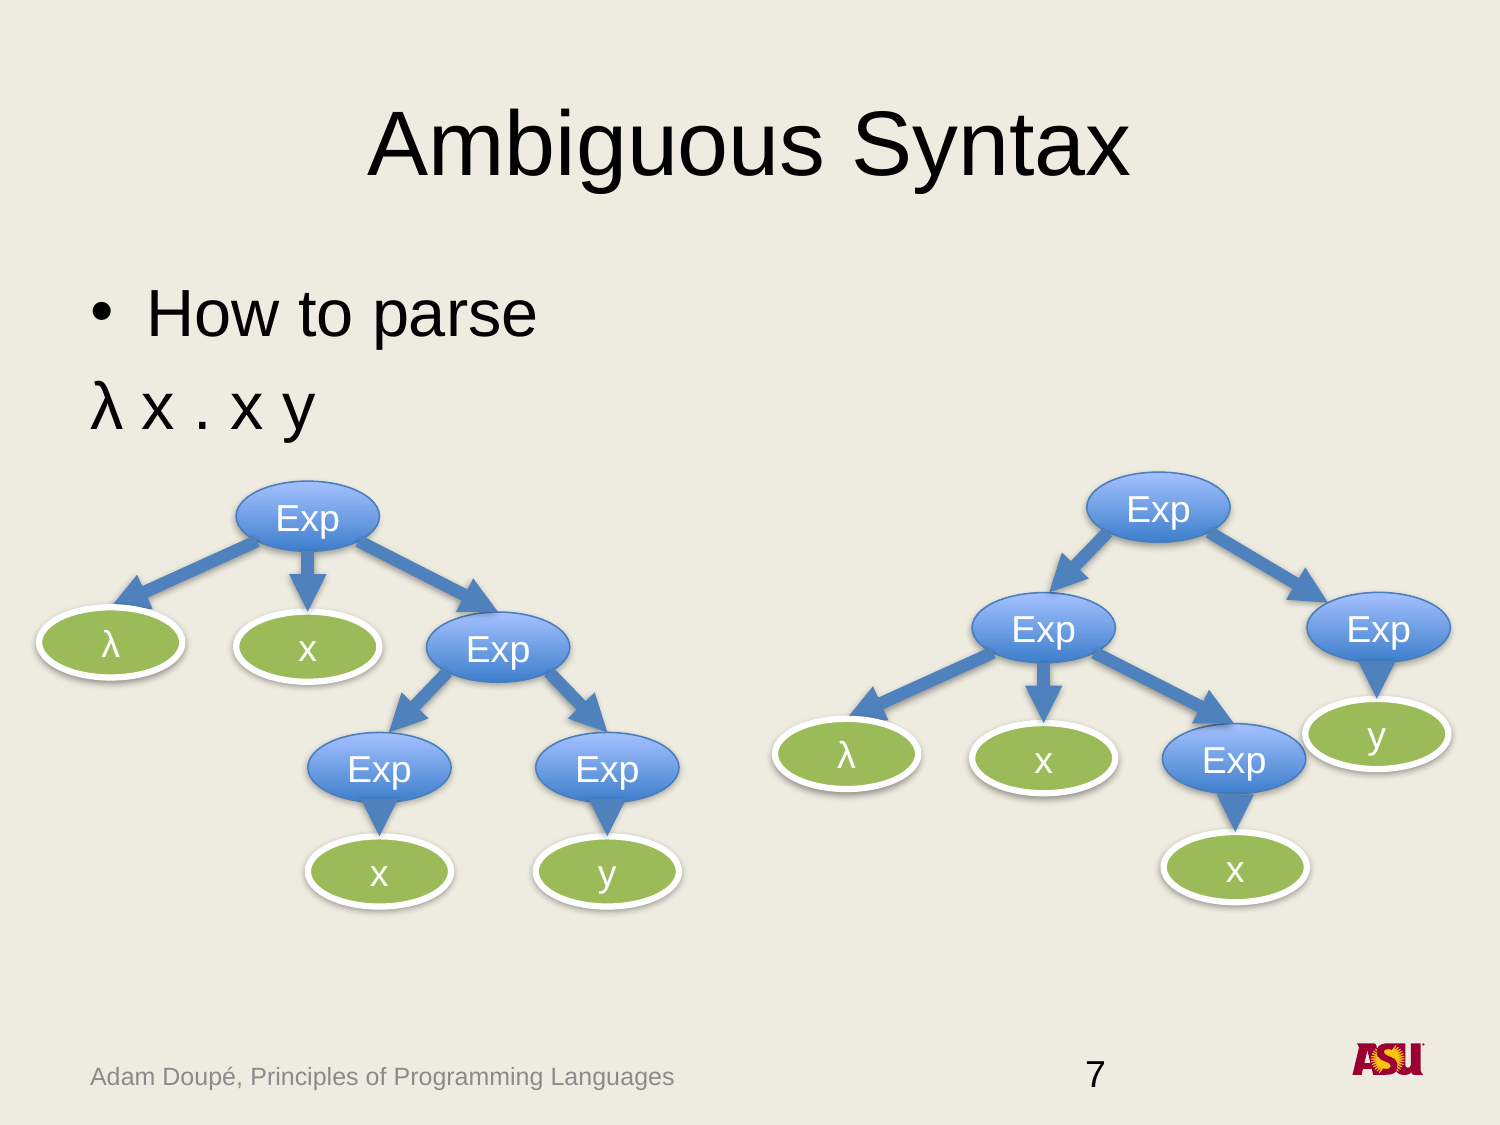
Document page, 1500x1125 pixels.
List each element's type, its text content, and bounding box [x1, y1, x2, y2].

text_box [1048, 531, 1108, 593]
text_box Exp [1086, 471, 1231, 544]
text_box y [1302, 695, 1452, 773]
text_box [548, 671, 608, 733]
title Ambiguous Syntax [75, 45, 1425, 233]
text_box Exp [1306, 591, 1452, 663]
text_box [110, 540, 258, 608]
text_box x [1160, 829, 1311, 906]
text_box x [304, 833, 455, 910]
text_box Exp [1161, 722, 1307, 794]
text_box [1208, 531, 1329, 603]
text_box λ [35, 604, 186, 681]
text_box Exp [971, 591, 1117, 664]
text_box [358, 540, 499, 613]
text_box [388, 671, 448, 733]
text_box Exp [534, 731, 680, 803]
text_box Exp [307, 731, 452, 802]
text_box Exp [425, 611, 571, 684]
slide_number 7 [1070, 1042, 1421, 1103]
list How to parse λ x . x y [75, 262, 1425, 1005]
text_box λ [771, 715, 922, 793]
text_box Exp [235, 480, 381, 552]
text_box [1094, 652, 1235, 724]
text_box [846, 652, 994, 720]
text_box x [233, 608, 383, 685]
text_box y [532, 833, 683, 910]
text_box x [968, 720, 1119, 797]
